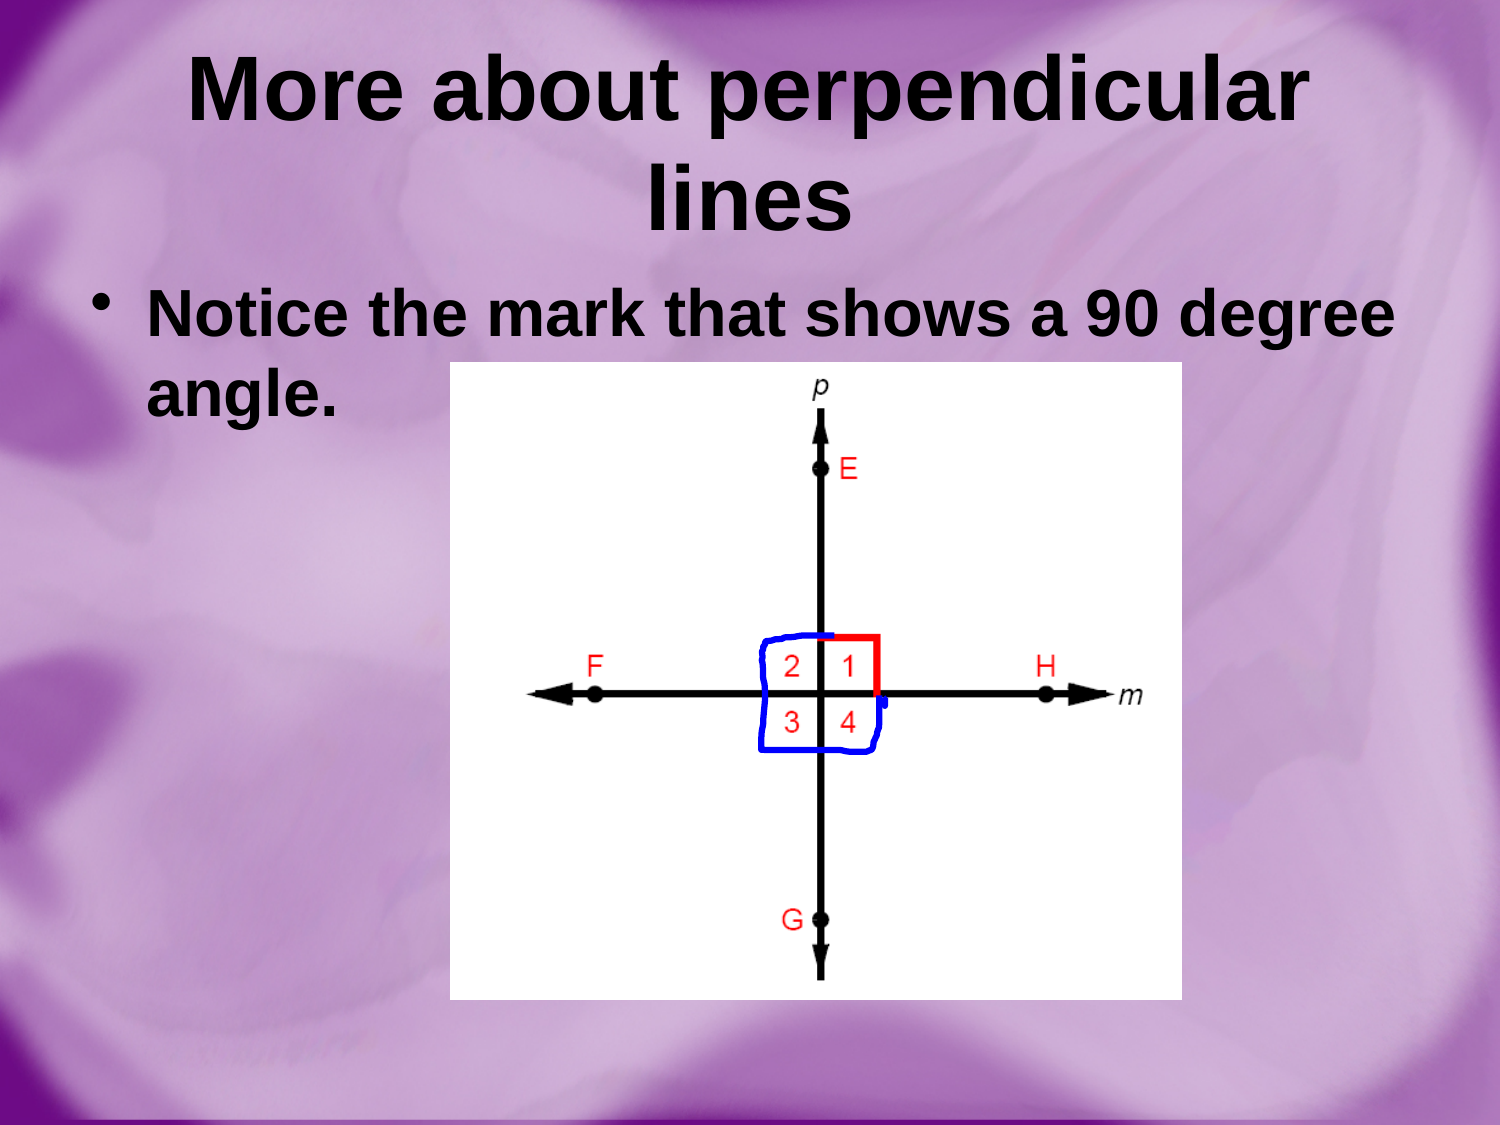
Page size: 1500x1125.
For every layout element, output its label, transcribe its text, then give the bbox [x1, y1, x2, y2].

title More about perpendicular lines [74, 44, 1426, 233]
picture [0, 0, 1500, 1125]
list Notice the mark that shows a 90 degree angle. [74, 262, 1426, 1006]
